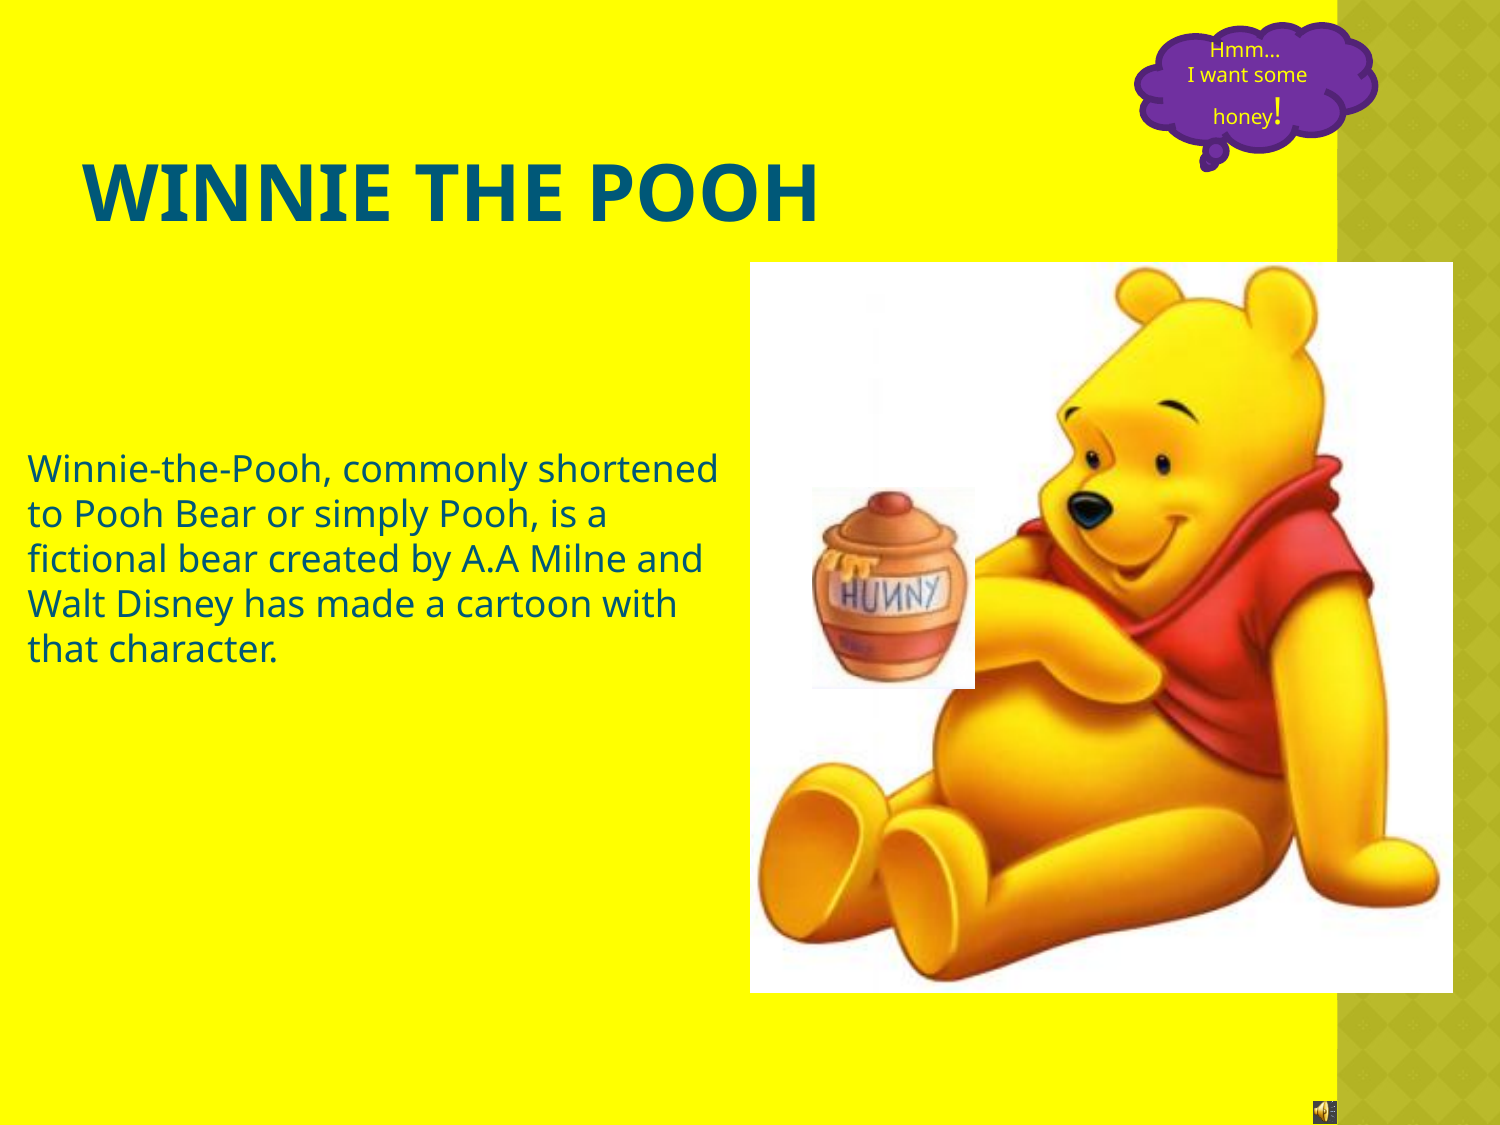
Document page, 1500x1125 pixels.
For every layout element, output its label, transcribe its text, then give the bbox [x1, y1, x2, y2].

picture [749, 261, 1453, 993]
text_box Hmm… I want some honey! [1134, 22, 1379, 173]
text_box Winnie-the-Pooh, commonly shortened to Pooh Bear or simply Pooh, is a fictional bear created by A.A Milne and Walt Disney has made a cartoon with that character. [12, 437, 743, 678]
title Winnie The Pooh [75, 50, 1263, 238]
picture [1312, 1099, 1338, 1125]
